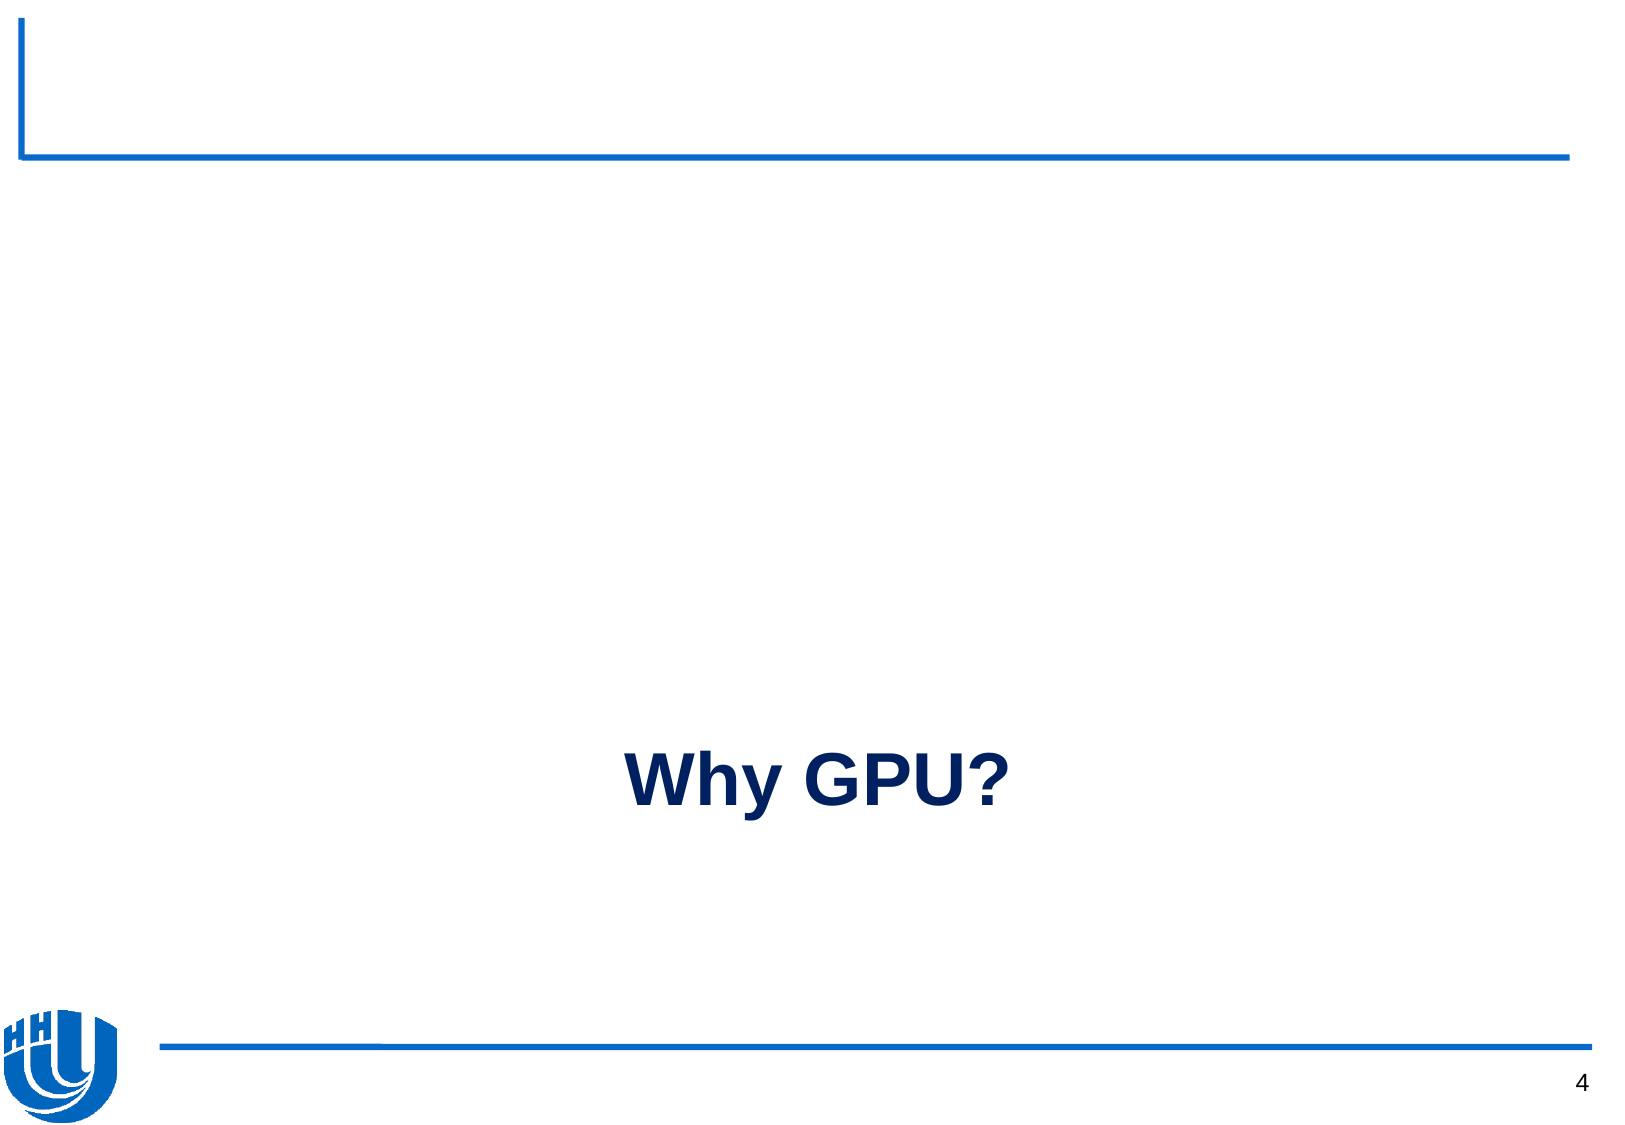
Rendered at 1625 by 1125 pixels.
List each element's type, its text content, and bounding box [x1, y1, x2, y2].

picture [4, 1010, 117, 1123]
title Why GPU? [128, 722, 1509, 947]
